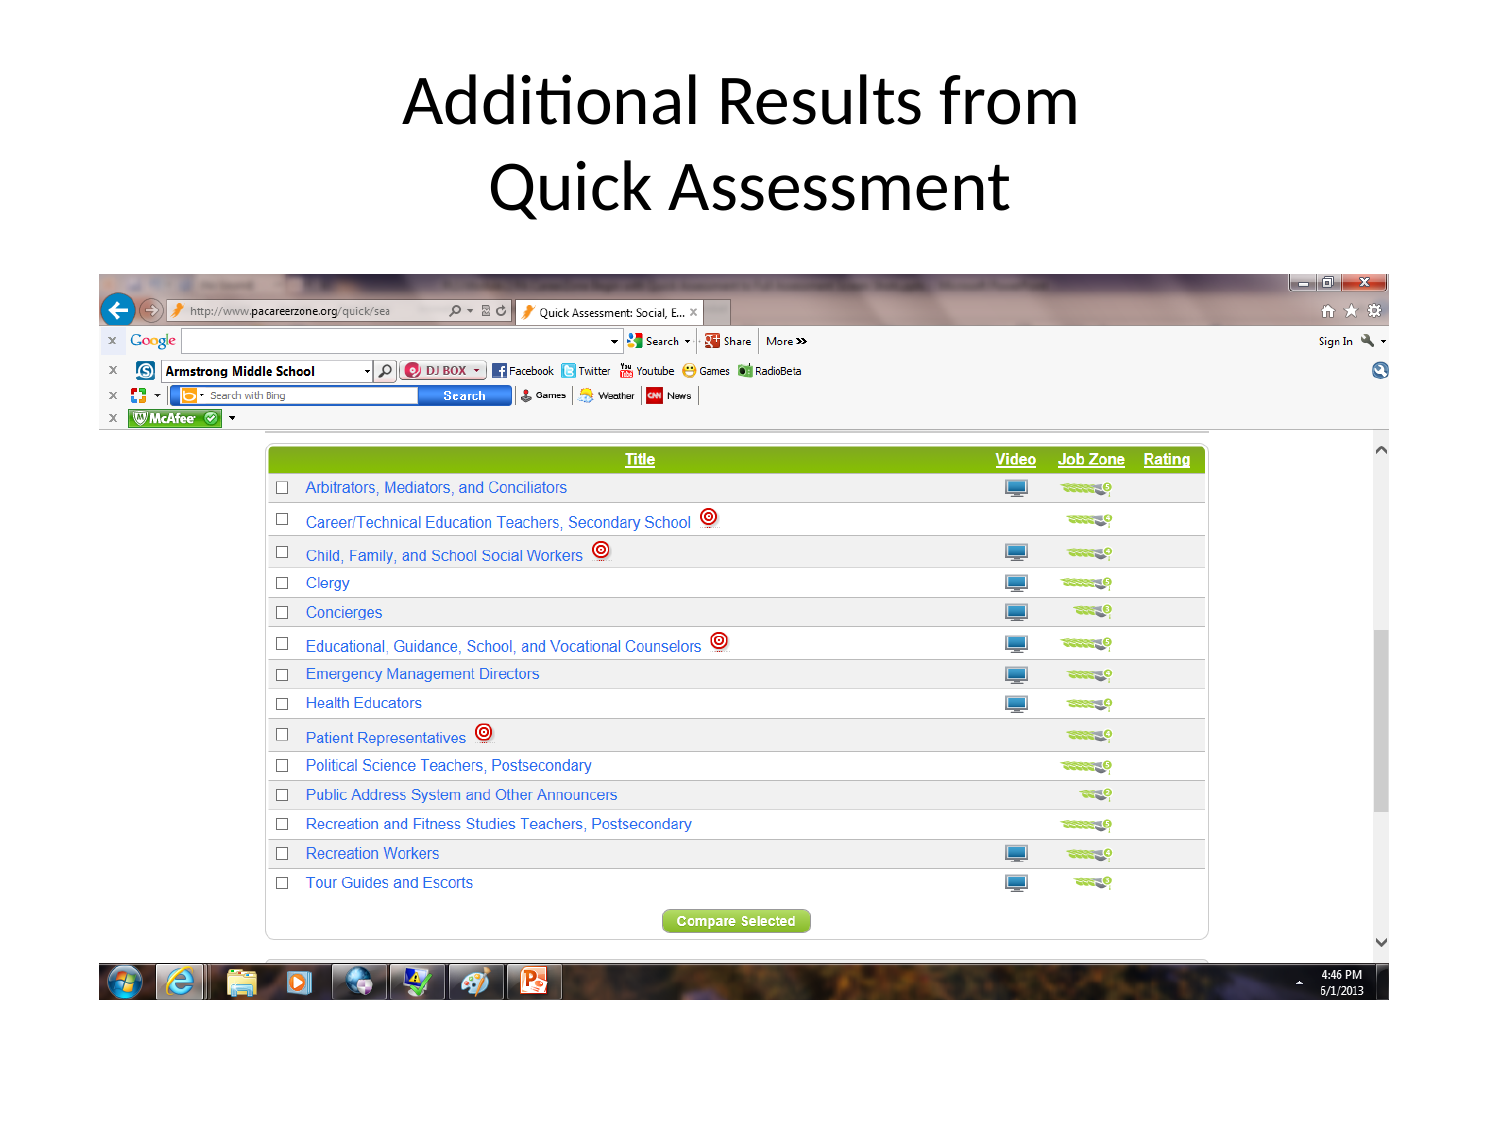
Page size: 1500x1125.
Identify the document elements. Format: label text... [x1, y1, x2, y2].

picture [99, 274, 1390, 1000]
title Additional Results from Quick Assessment [75, 45, 1425, 233]
